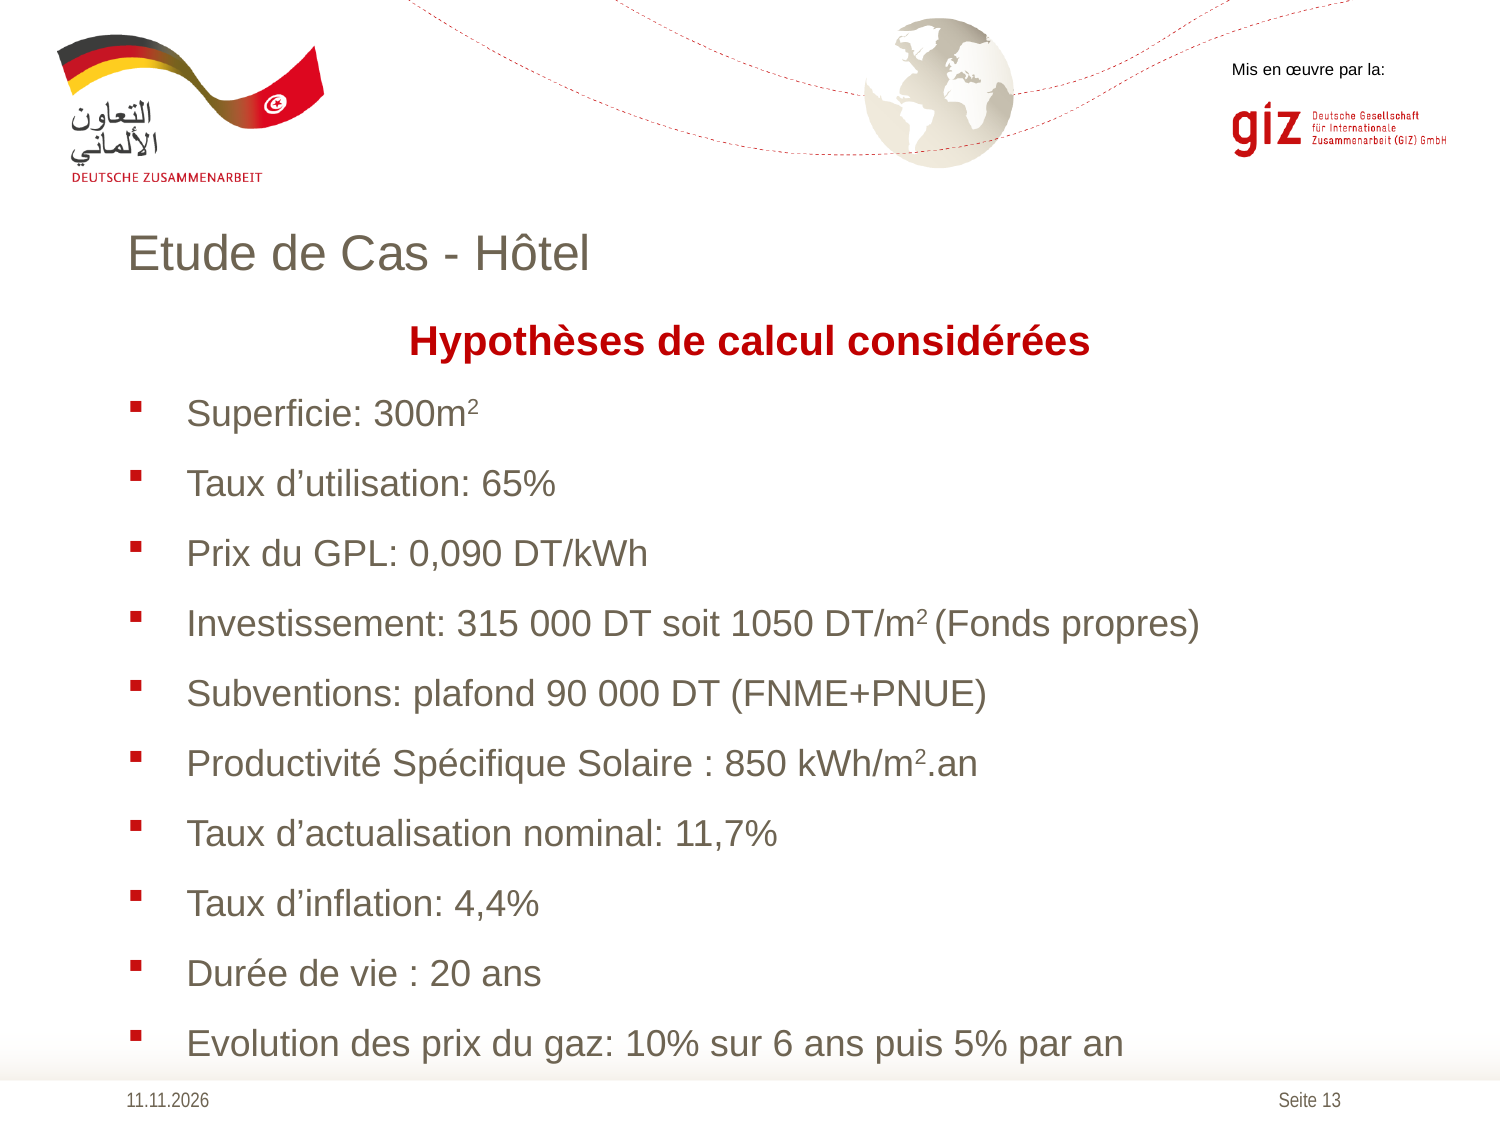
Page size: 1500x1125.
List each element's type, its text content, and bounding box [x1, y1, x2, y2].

picture [0, 959, 1500, 1081]
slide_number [111, 1079, 325, 1121]
title Etude de Cas - Hôtel [111, 213, 1389, 305]
text_box Mis en œuvre par la: [1217, 51, 1421, 87]
picture [0, 0, 1500, 184]
list Hypothèses de calcul considérées Superficie: 300m2 Taux d’utilisation: 65% Prix du GPL: 0,090 DT/kWh Investissement: 315 000 DT soit 1050 DT/m2 (Fonds propres) Subventions: plafond 90 000 DT (FNME+PNUE) Productivité Spécifique Solaire : 850 kWh/m2.an Taux d’actualisation nominal: 11,7% Taux d’inflation: 4,4% Durée de vie : 20 ans Evolution des prix du gaz: 10% sur 6 ans puis 5% par an [111, 305, 1389, 1045]
